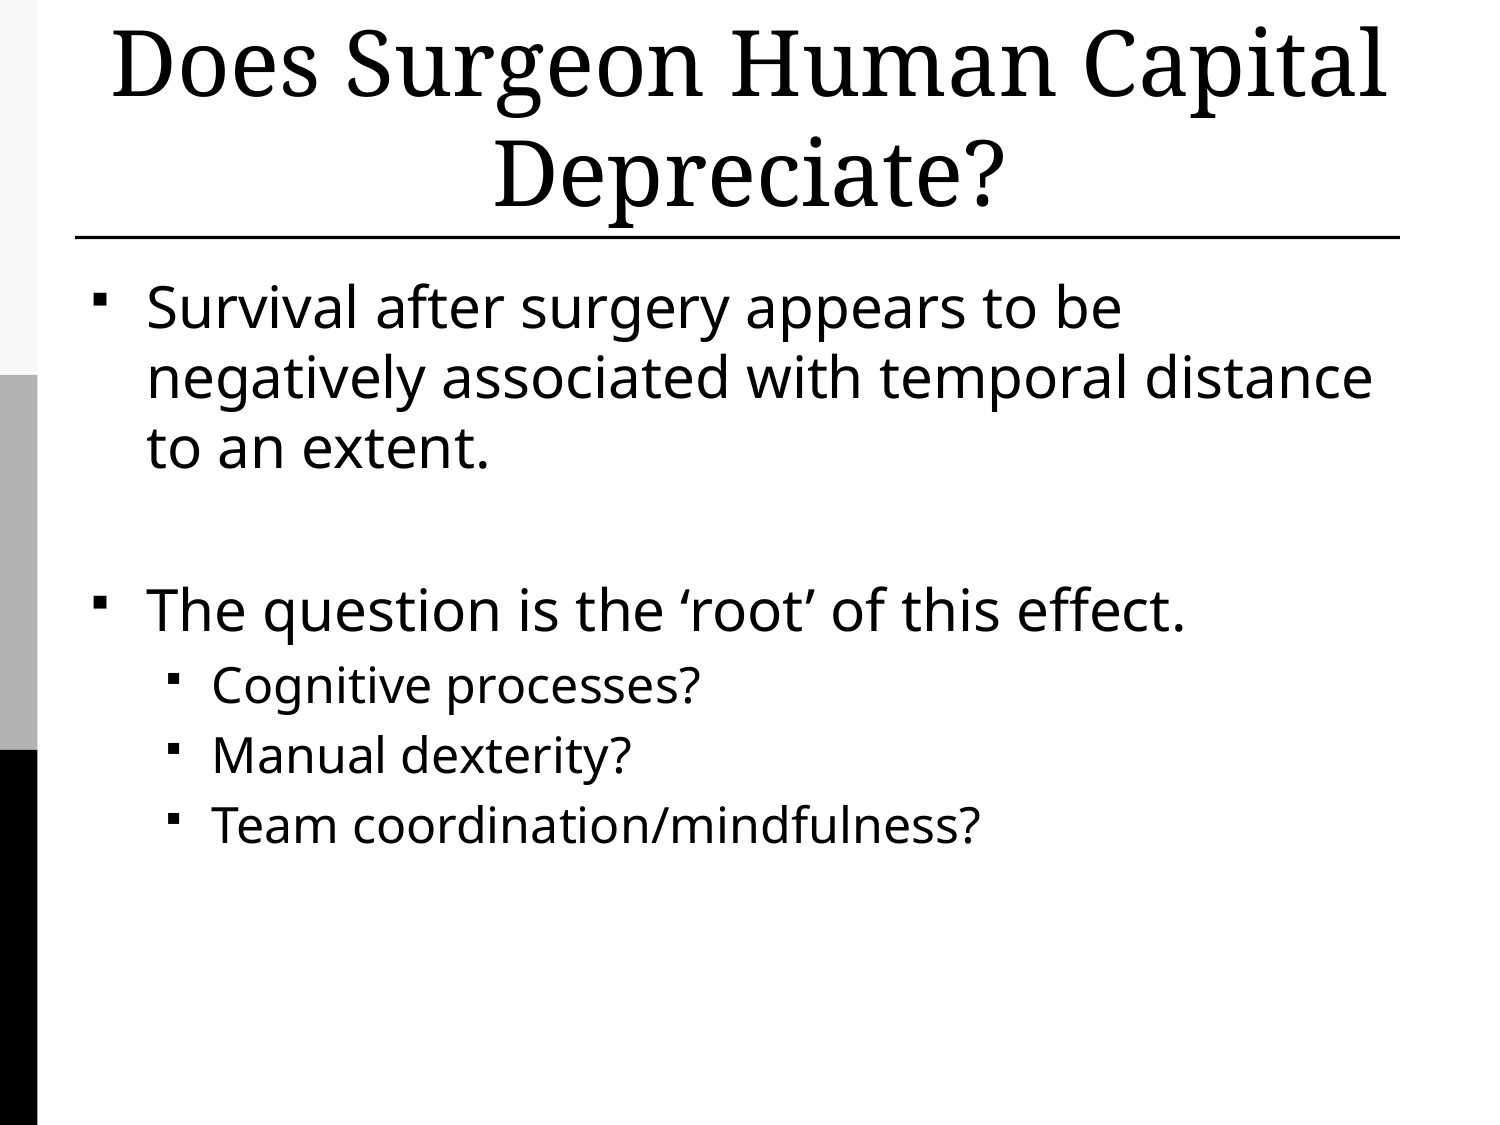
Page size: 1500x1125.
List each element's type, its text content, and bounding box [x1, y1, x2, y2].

list Survival after surgery appears to be negatively associated with temporal distance to an extent. The question is the ‘root’ of this effect. Cognitive processes? Manual dexterity? Team coordination/mindfulness? [74, 262, 1426, 1006]
title Does Surgeon Human Capital Depreciate? [74, 45, 1426, 233]
